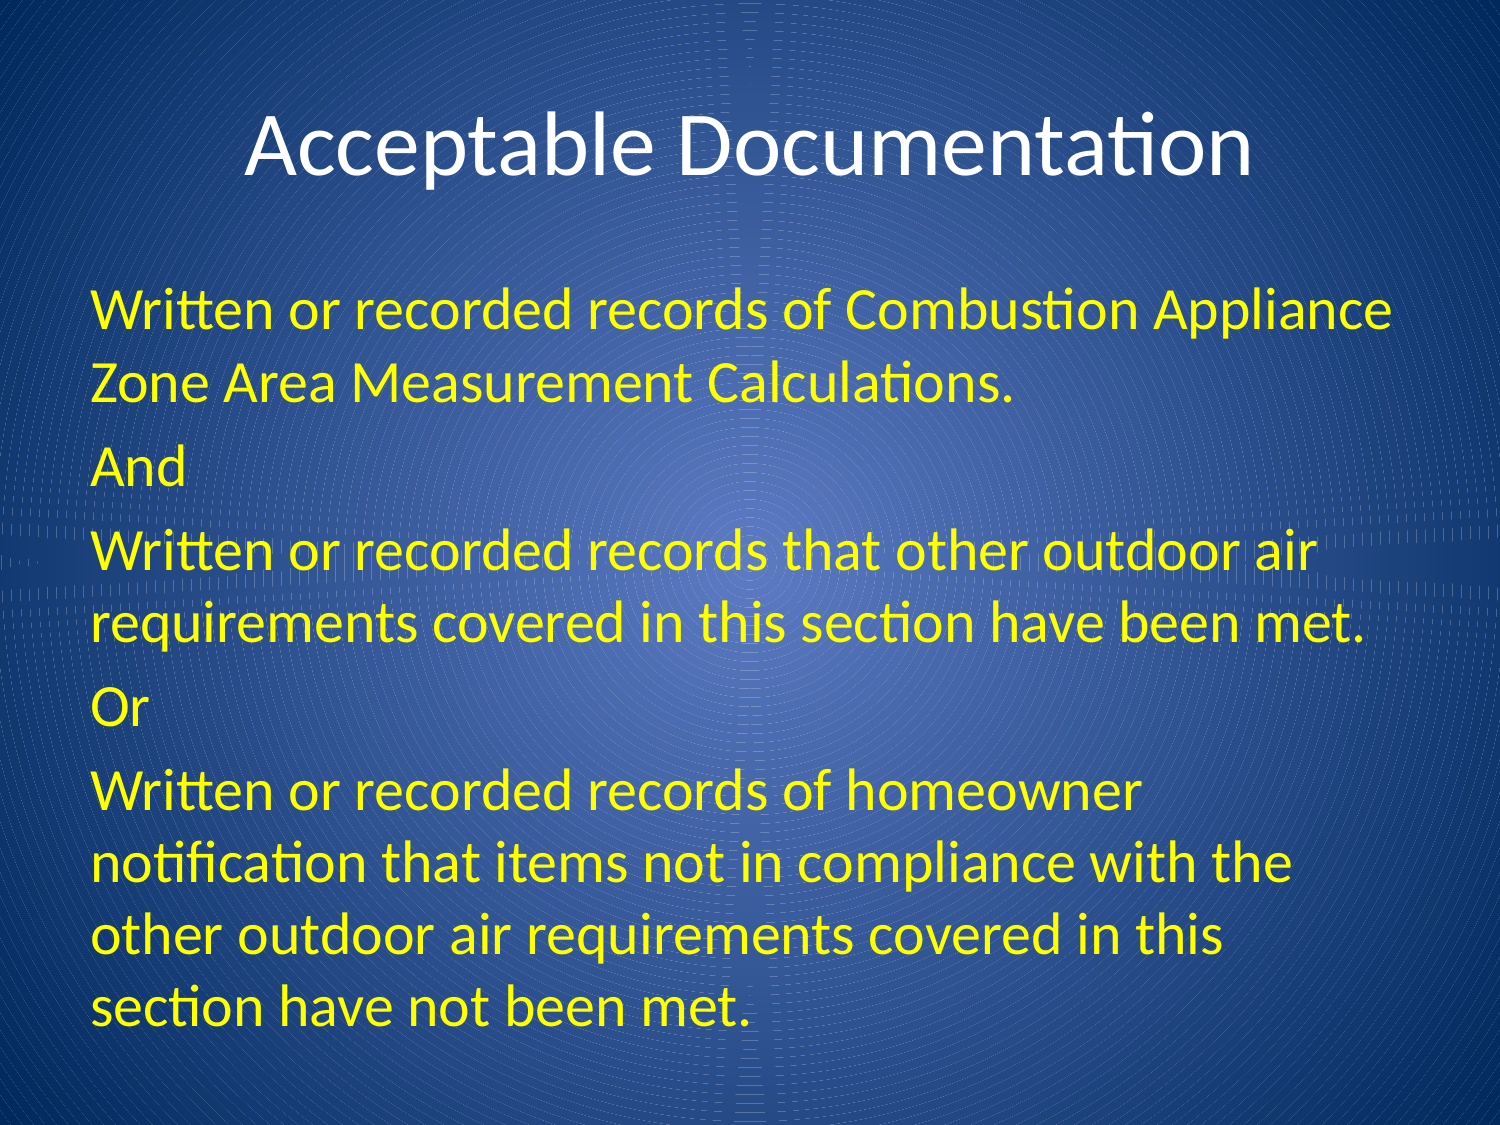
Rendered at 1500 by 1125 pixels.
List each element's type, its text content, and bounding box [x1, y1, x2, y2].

list Written or recorded records of Combustion Appliance Zone Area Measurement Calculations. And Written or recorded records that other outdoor air requirements covered in this section have been met. Or Written or recorded records of homeowner notification that items not in compliance with the other outdoor air requirements covered in this section have not been met. [75, 262, 1425, 1050]
title Acceptable Documentation [75, 45, 1425, 233]
